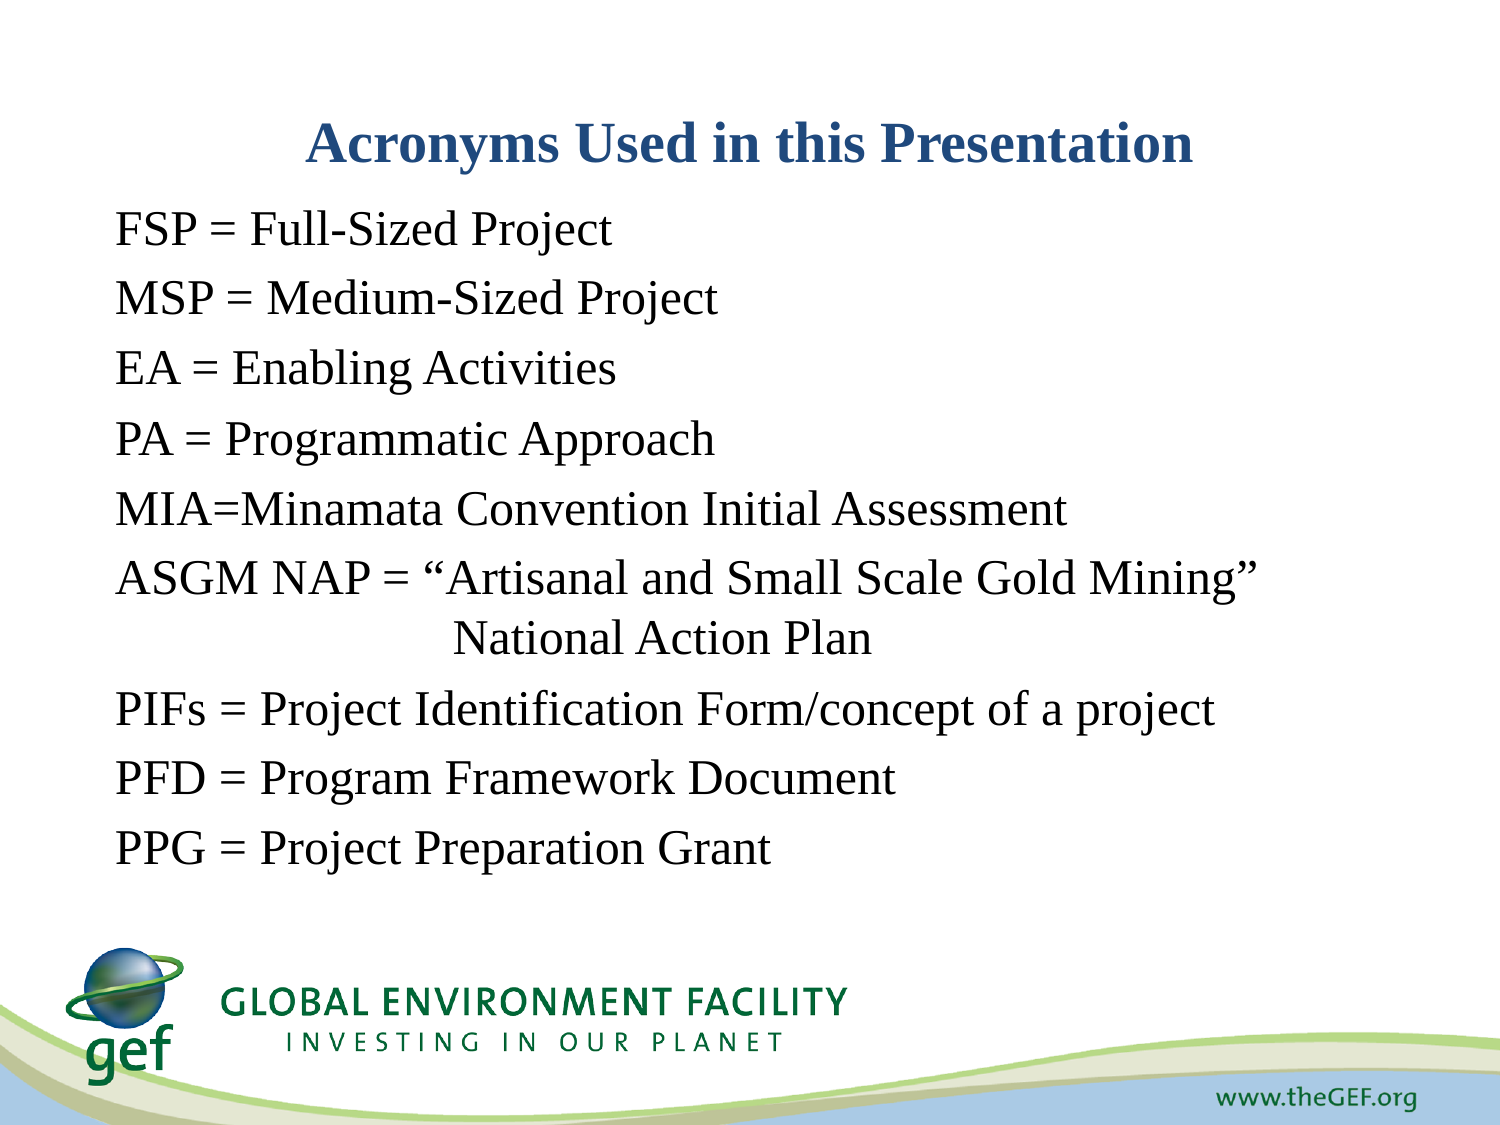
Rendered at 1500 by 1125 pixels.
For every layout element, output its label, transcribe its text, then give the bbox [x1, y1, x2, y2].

list FSP = Full-Sized Project MSP = Medium-Sized Project EA = Enabling Activities PA = Programmatic Approach MIA=Minamata Convention Initial Assessment ASGM NAP = “Artisanal and Small Scale Gold Mining” National Action Plan PIFs = Project Identification Form/concept of a project PFD = Program Framework Document PPG = Project Preparation Grant [99, 187, 1401, 976]
title Acronyms Used in this Presentation [74, 44, 1426, 233]
picture [0, 920, 1500, 1125]
